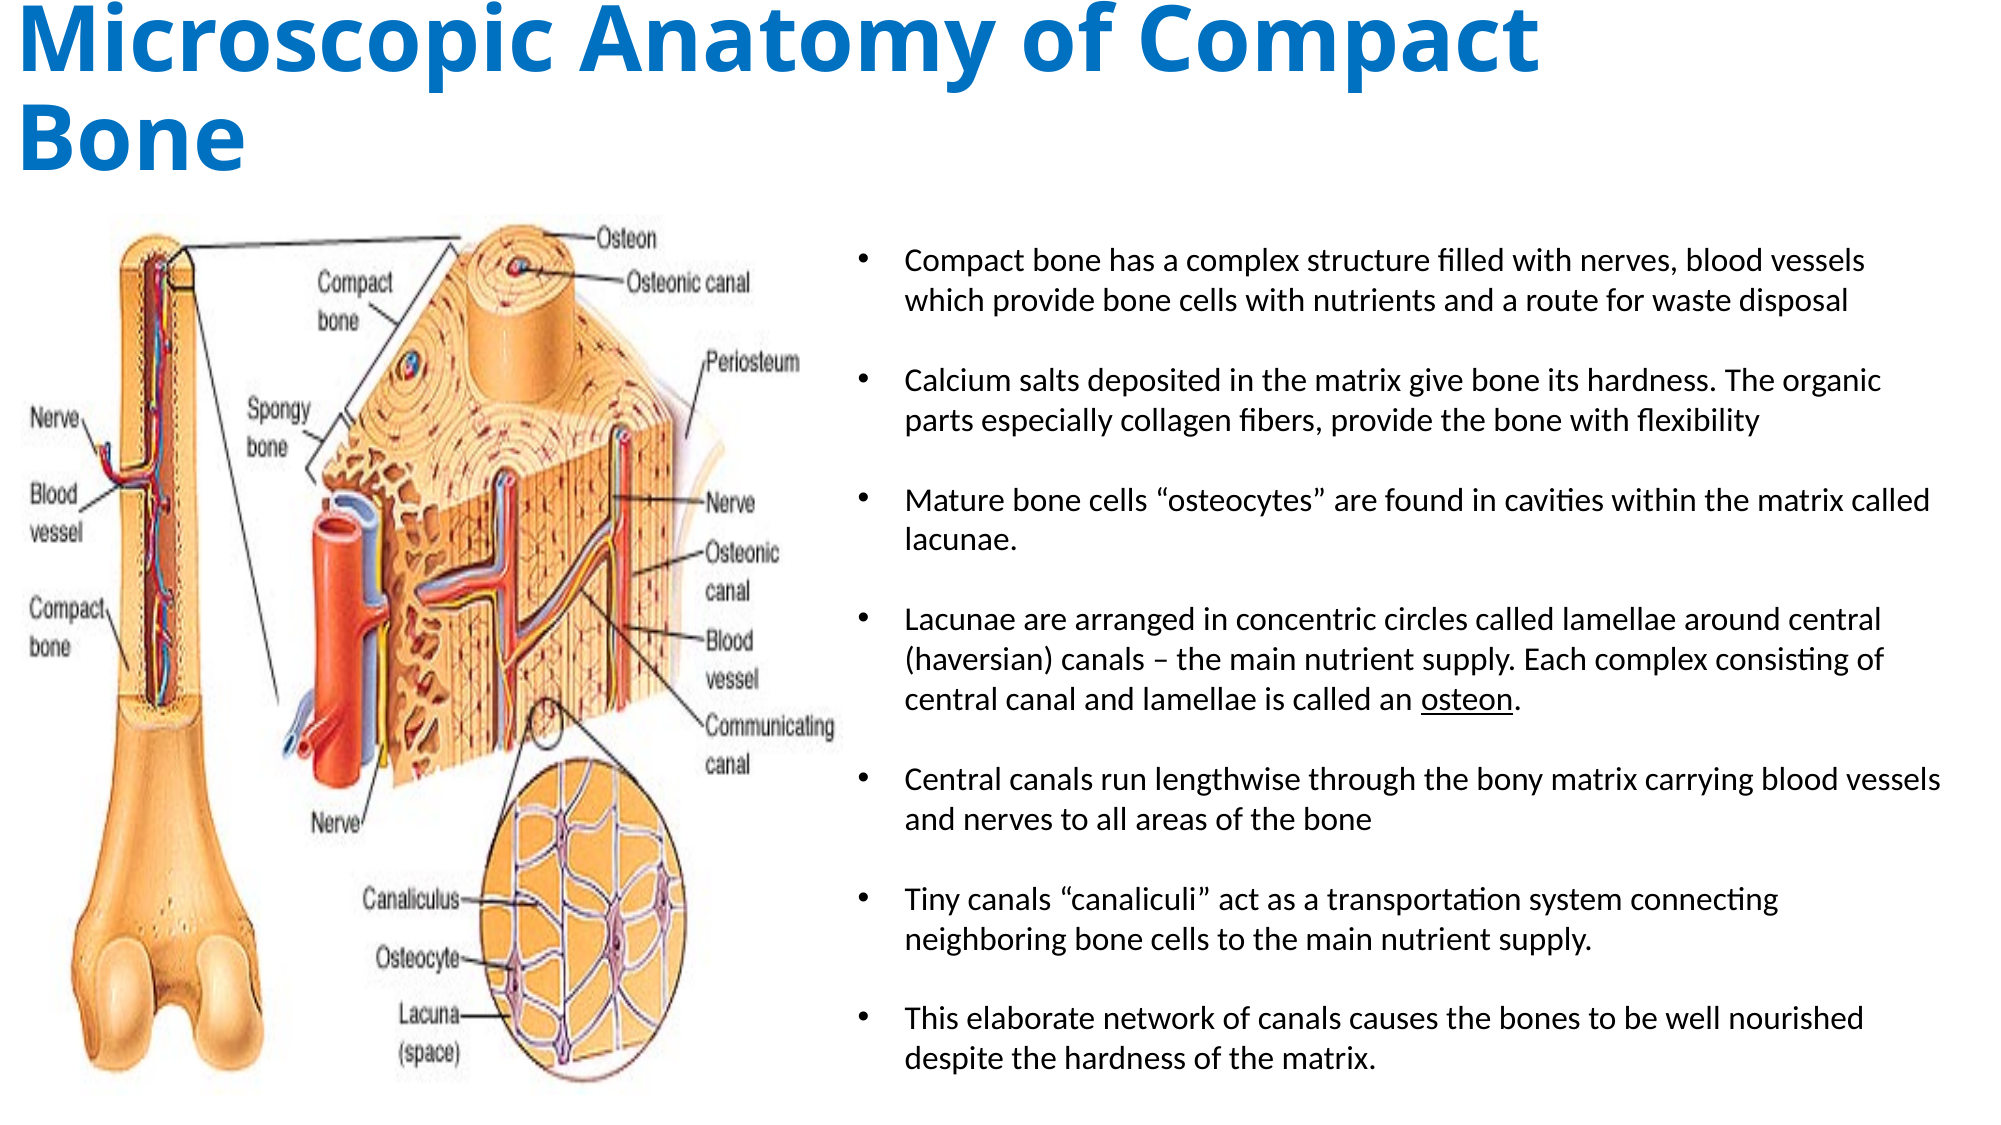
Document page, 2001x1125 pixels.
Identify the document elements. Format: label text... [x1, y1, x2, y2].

text_box Compact bone has a complex structure filled with nerves, blood vessels which provide bone cells with nutrients and a route for waste disposal Calcium salts deposited in the matrix give bone its hardness. The organic parts especially collagen fibers, provide the bone with flexibility Mature bone cells “osteocytes” are found in cavities within the matrix called lacunae. Lacunae are arranged in concentric circles called lamellae around central (haversian) canals – the main nutrient supply. Each complex consisting of central canal and lamellae is called an osteon. Central canals run lengthwise through the bony matrix carrying blood vessels and nerves to all areas of the bone Tiny canals “canaliculi” act as a transportation system connecting neighboring bone cells to the main nutrient supply. This elaborate network of canals causes the bones to be well nourished despite the hardness of the matrix. [843, 230, 1964, 1084]
title Microscopic Anatomy of Compact Bone [0, 0, 1725, 201]
picture [21, 214, 843, 1095]
